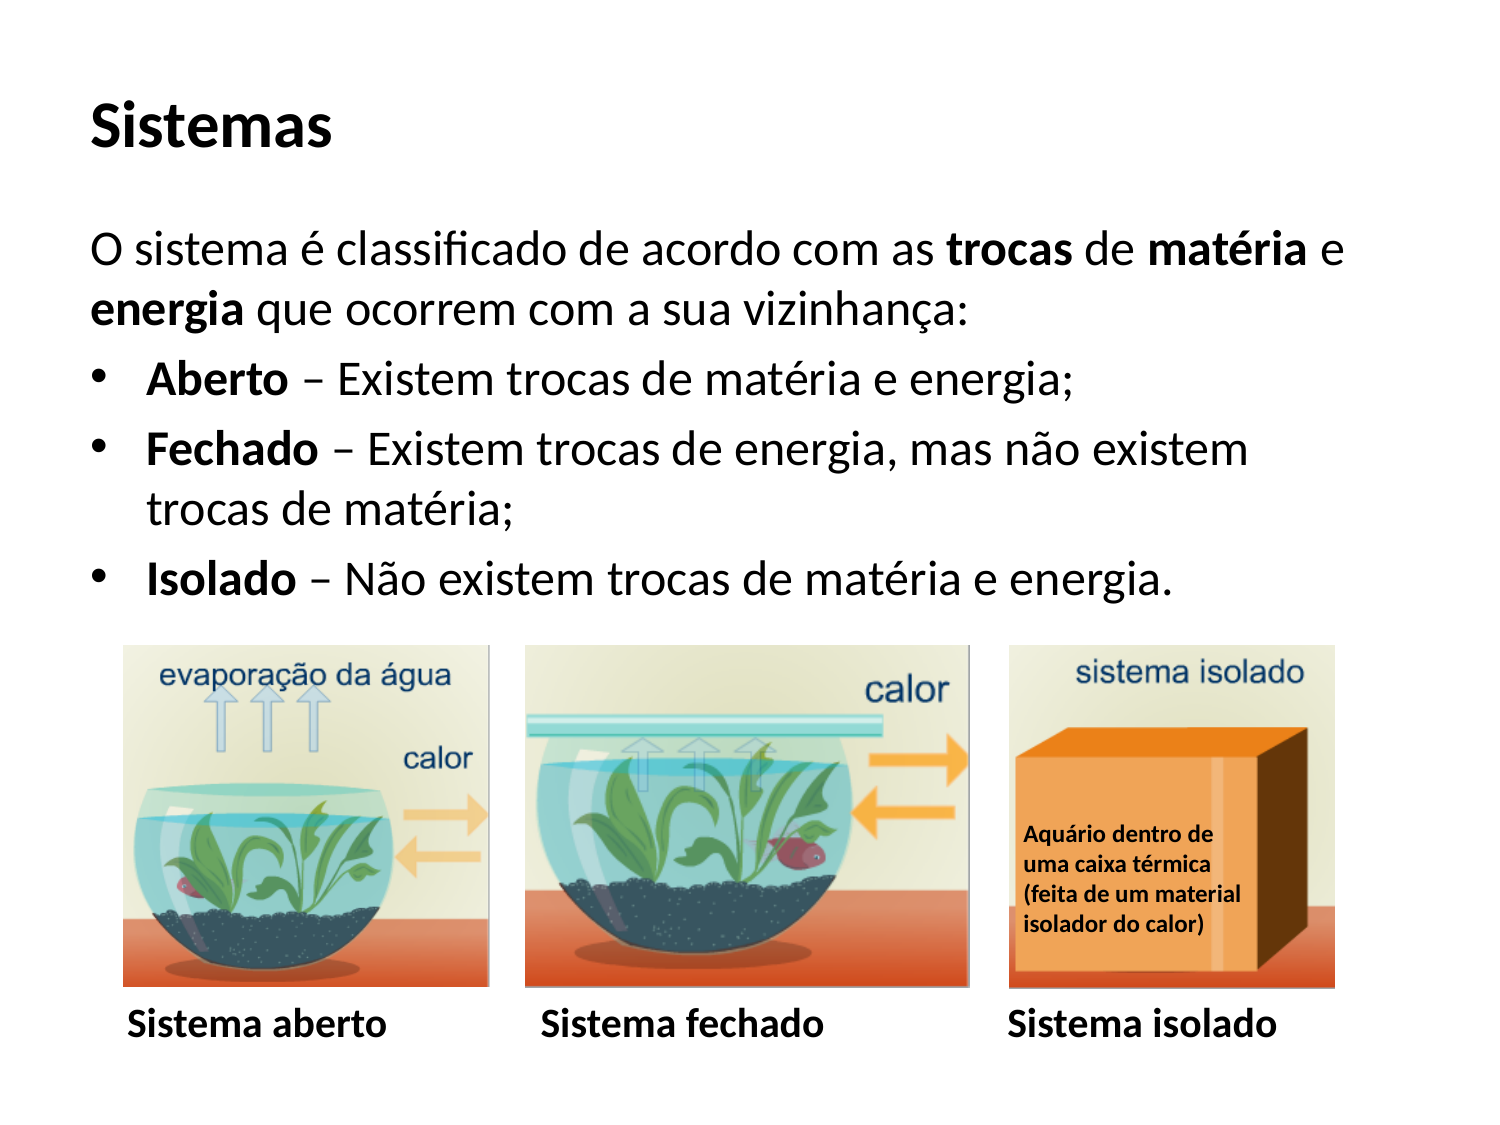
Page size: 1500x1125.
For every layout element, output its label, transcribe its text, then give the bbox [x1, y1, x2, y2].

text_box Sistema isolado [992, 987, 1424, 1053]
picture [123, 644, 491, 987]
picture [525, 644, 970, 988]
text_box Sistema fechado [555, 996, 957, 1053]
text_box Sistema aberto [112, 987, 555, 1053]
list O sistema é classificado de acordo com as trocas de matéria e energia que ocorrem com a sua vizinhança: Aberto – Existem trocas de matéria e energia; Fechado – Existem trocas de energia, mas não existem trocas de matéria; Isolado – Não existem trocas de matéria e energia. [75, 208, 1425, 1005]
title Sistemas [75, 45, 1425, 197]
picture [1009, 644, 1336, 990]
